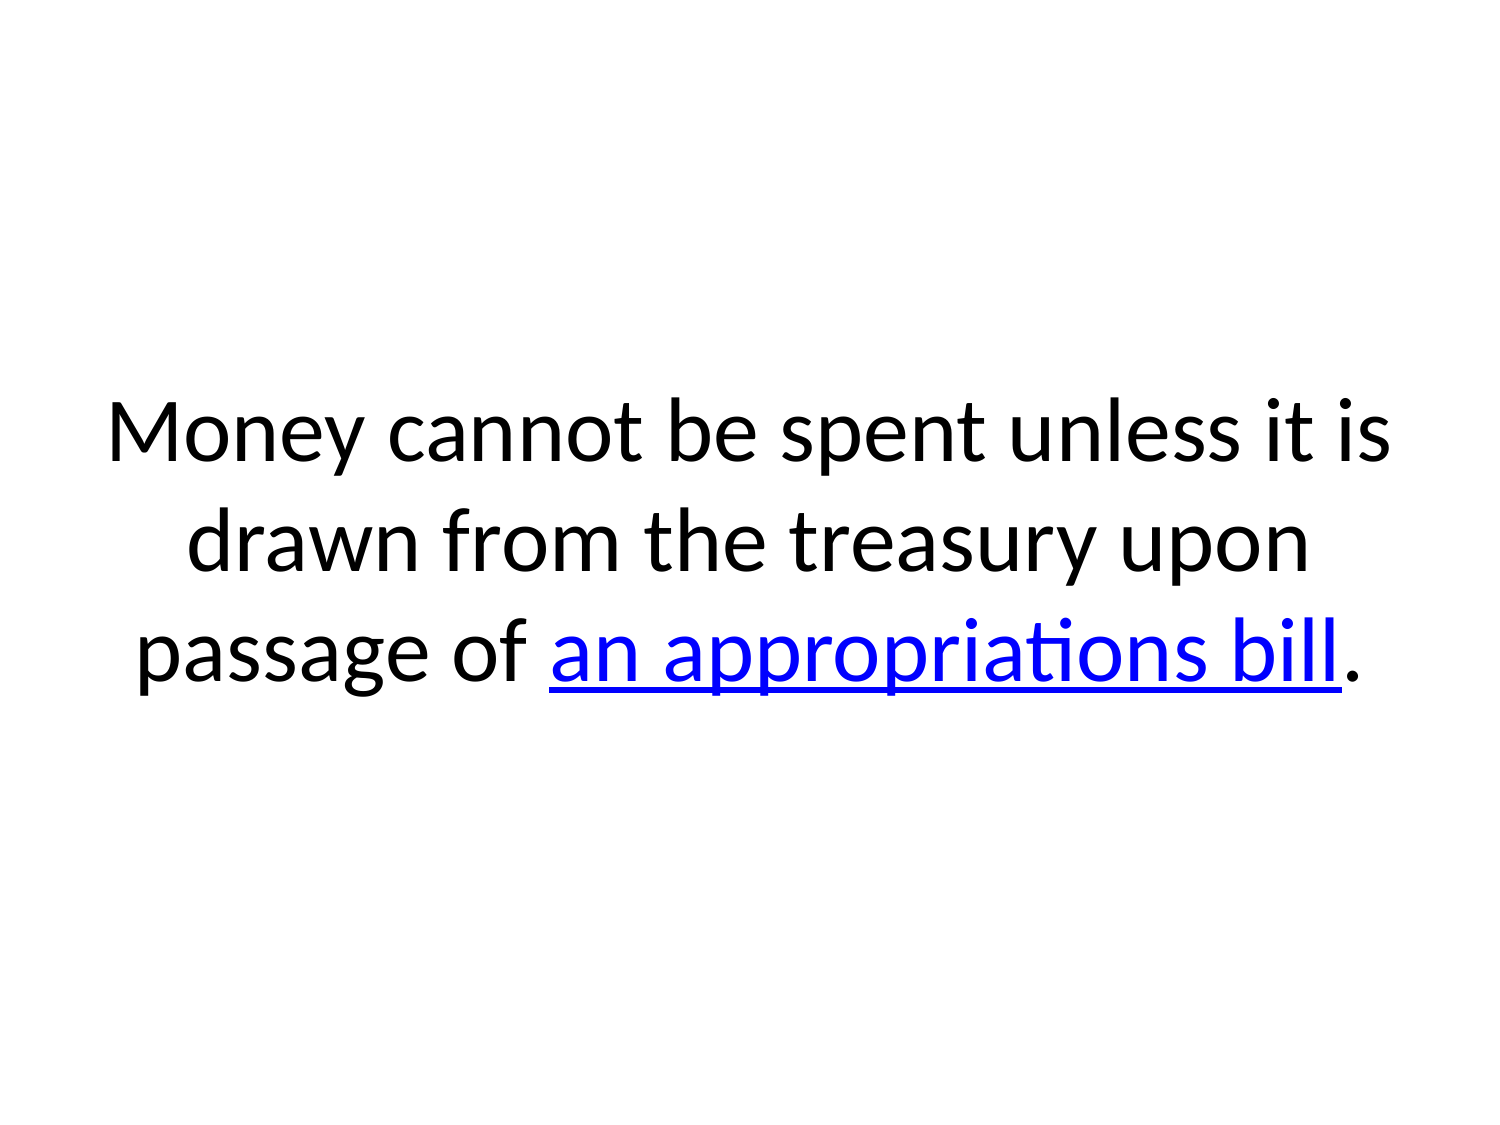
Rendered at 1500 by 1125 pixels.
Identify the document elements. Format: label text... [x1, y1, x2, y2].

title Money cannot be spent unless it is drawn from the treasury upon passage of an appropriations bill. [74, 44, 1426, 1026]
